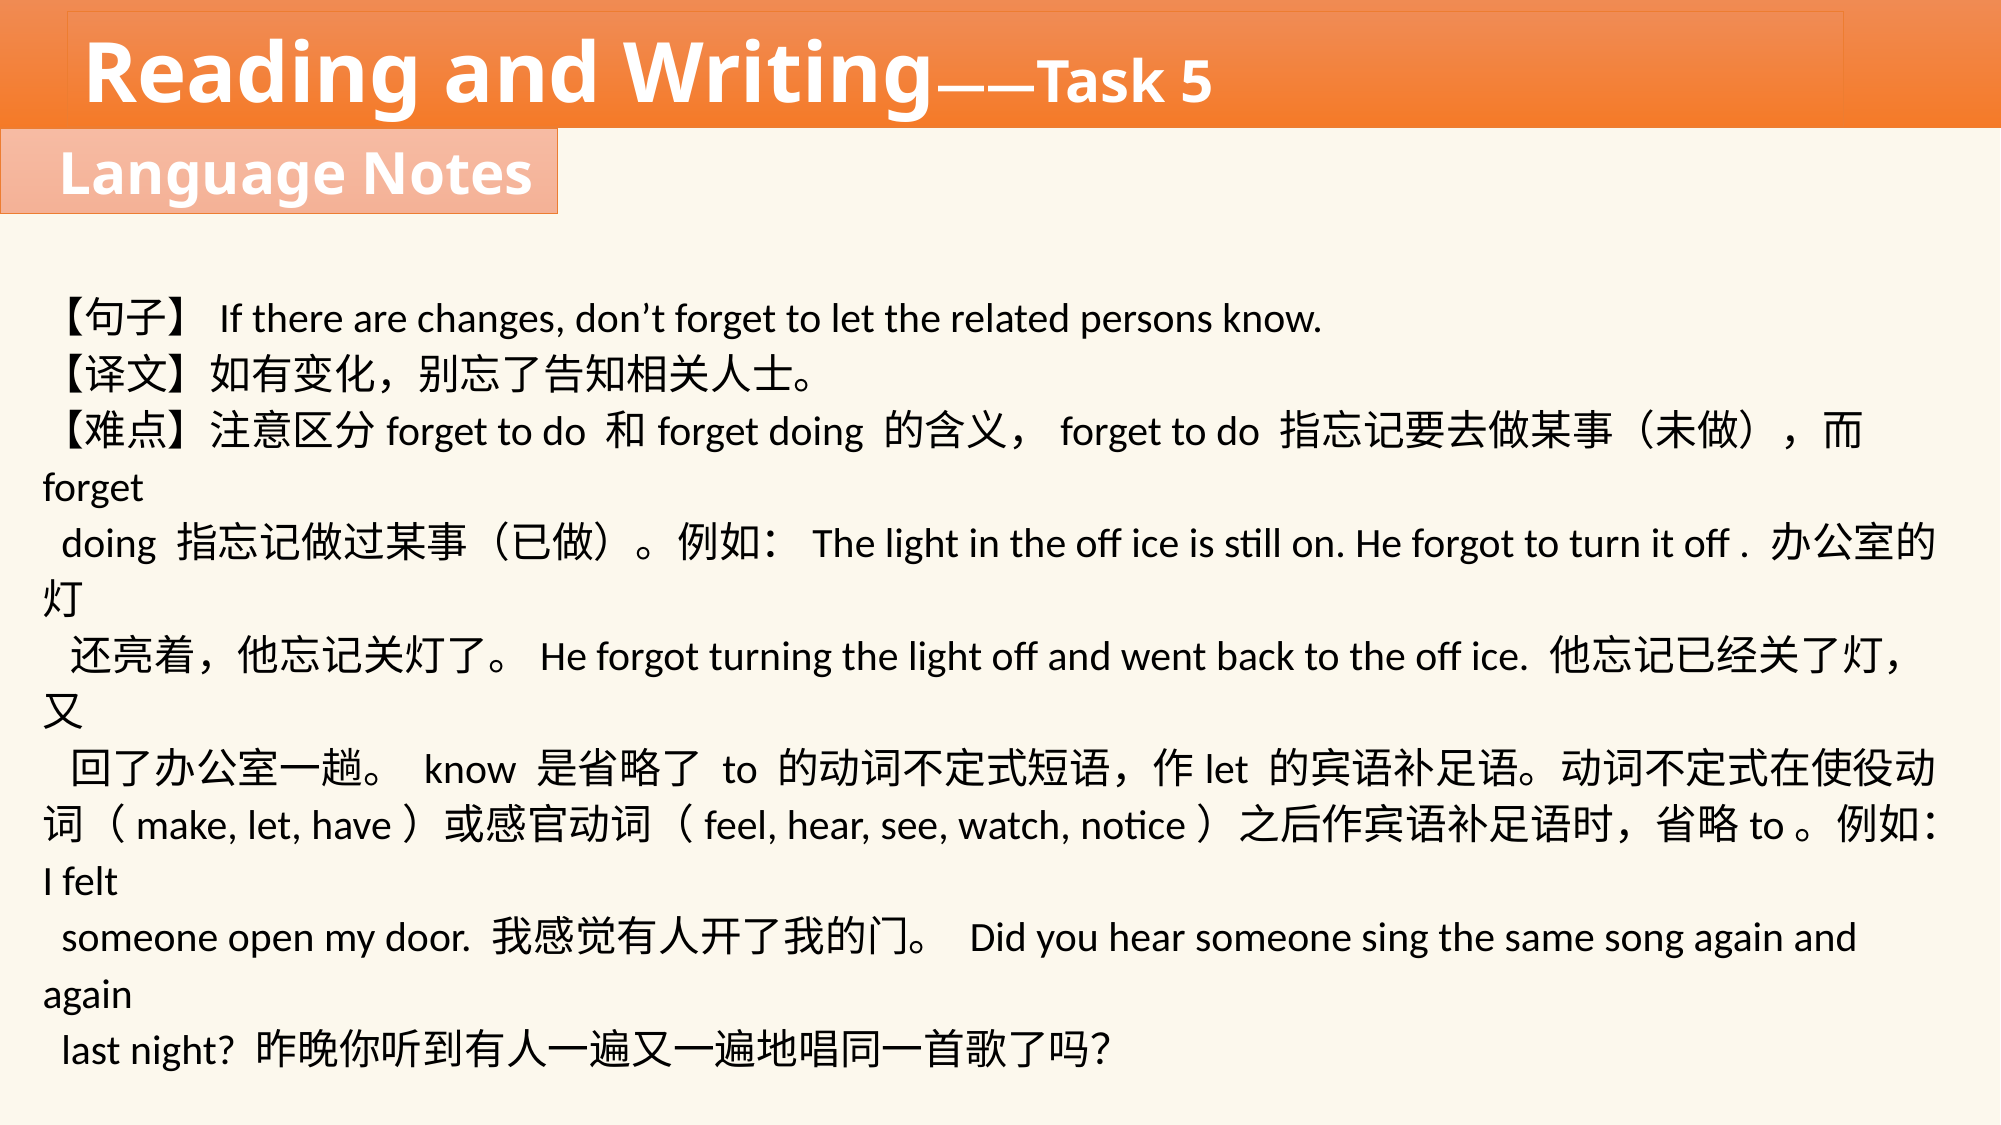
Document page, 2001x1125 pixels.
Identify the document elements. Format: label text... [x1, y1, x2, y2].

text_box Language Notes [0, 128, 558, 214]
text_box 【句子】If there are changes, don’t forget to let the related persons know. 【译文】如有变化，别忘了告知相关人士。 【难点】注意区分forget to do 和forget doing 的含义，forget to do 指忘记要去做某事（未做），而 forget doing 指忘记做过某事（已做）。例如：The light in the off ice is still on. He forgot to turn it off . 办公室的灯 还亮着，他忘记关灯了。He forgot turning the light off and went back to the off ice. 他忘记已经关了灯，又 回了办公室一趟。 know 是省略了 to 的动词不定式短语，作let 的宾语补足语。动词不定式在使役动词（make, let, have）或感官动词（feel, hear, see, watch, notice）之后作宾语补足语时，省略to。例如：I felt someone open my door. 我感觉有人开了我的门。 Did you hear someone sing the same song again and again last night? 昨晚你听到有人一遍又一遍地唱同一首歌了吗？ [27, 277, 1973, 1125]
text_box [0, 0, 2000, 128]
